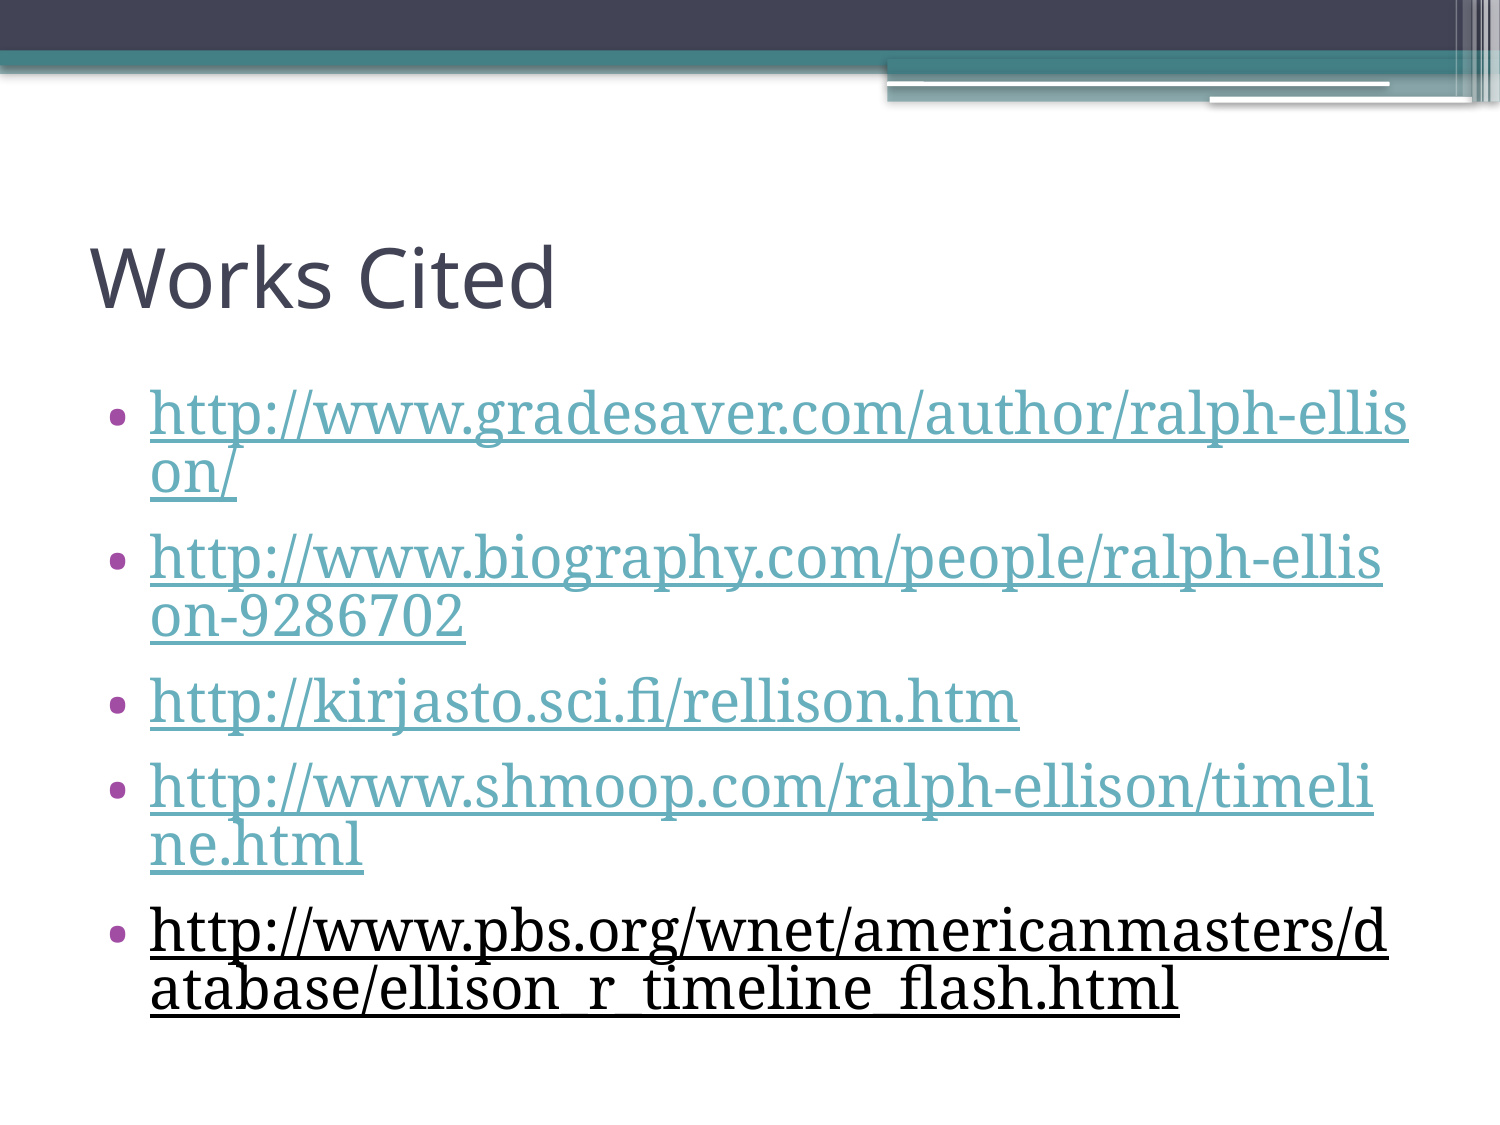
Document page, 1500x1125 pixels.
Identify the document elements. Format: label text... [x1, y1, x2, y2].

list http://www.gradesaver.com/author/ralph-ellison/ http://www.biography.com/people/ralph-ellison-9286702 http://kirjasto.sci.fi/rellison.htm http://www.shmoop.com/ralph-ellison/timeline.html http://www.pbs.org/wnet/americanmasters/database/ellison_r_timeline_flash.html [75, 368, 1425, 1079]
title Works Cited [75, 187, 1425, 363]
